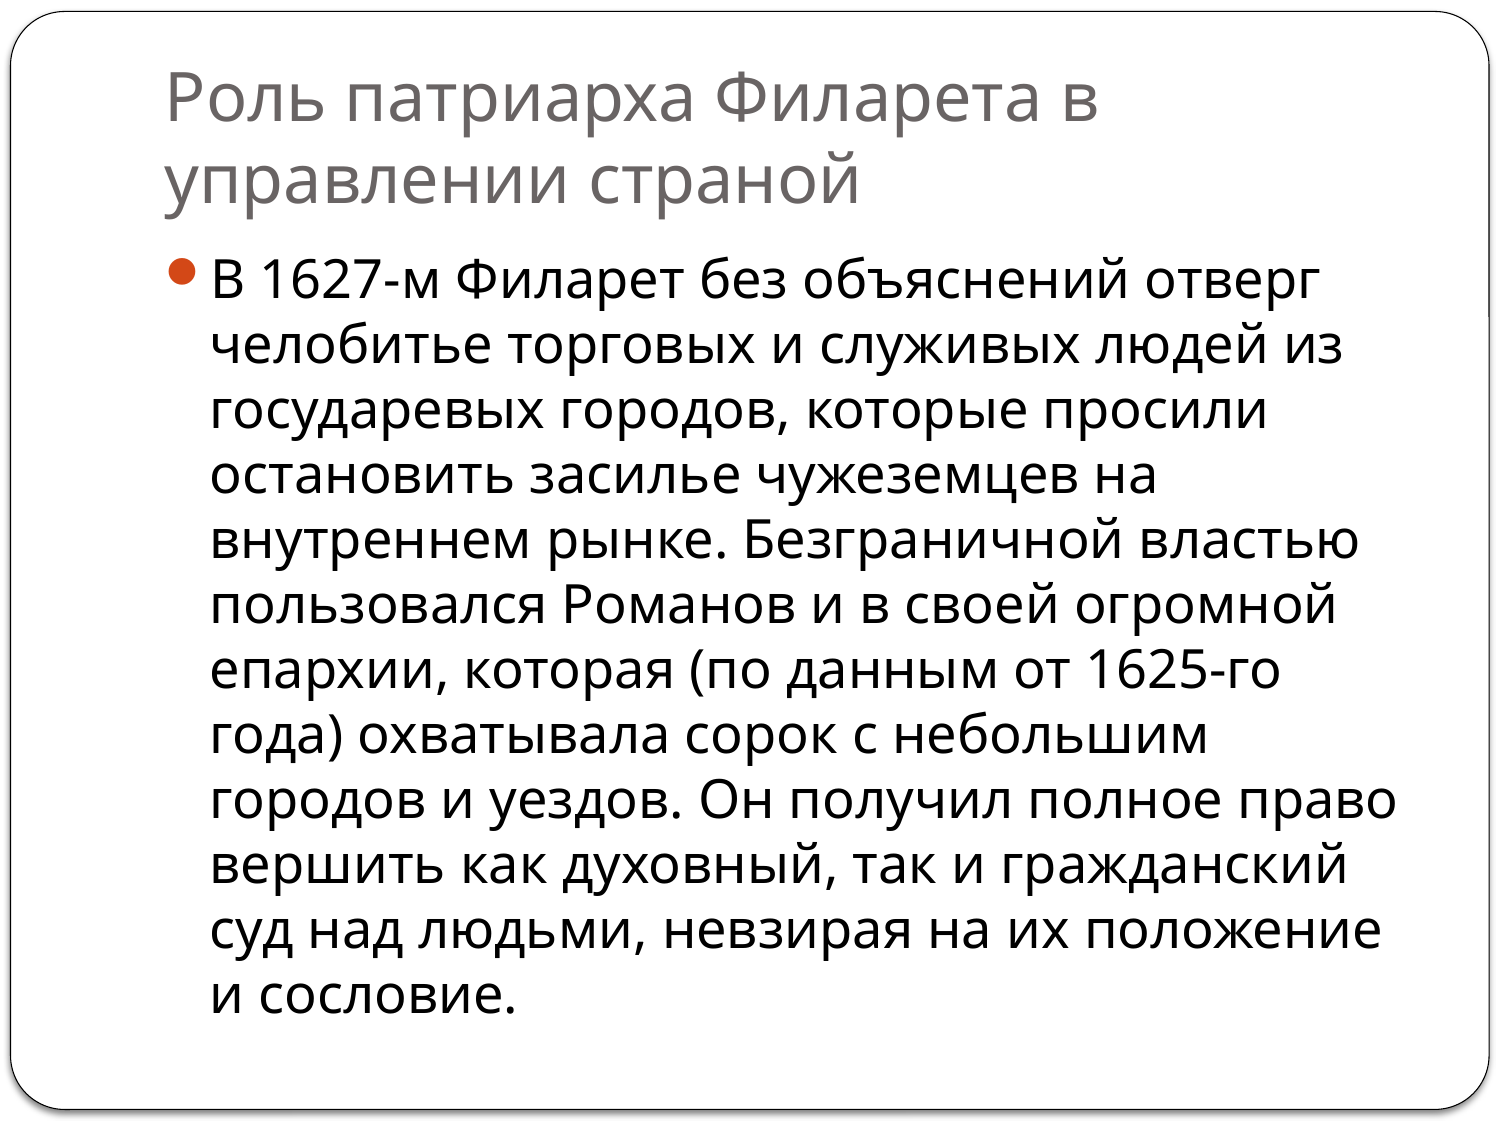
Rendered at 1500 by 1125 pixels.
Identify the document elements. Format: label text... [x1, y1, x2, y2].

title Роль патриарха Филарета в управлении страной [150, 45, 1425, 233]
list В 1627-м Филарет без объяснений отверг челобитье торговых и служивых людей из государевых городов, которые просили остановить засилье чужеземцев на внутреннем рынке. Безграничной властью пользовался Романов и в своей огромной епархии, которая (по данным от 1625-го года) охватывала сорок с небольшим городов и уездов. Он получил полное право вершить как духовный, так и гражданский суд над людьми, невзирая на их положение и сословие. [150, 237, 1425, 988]
